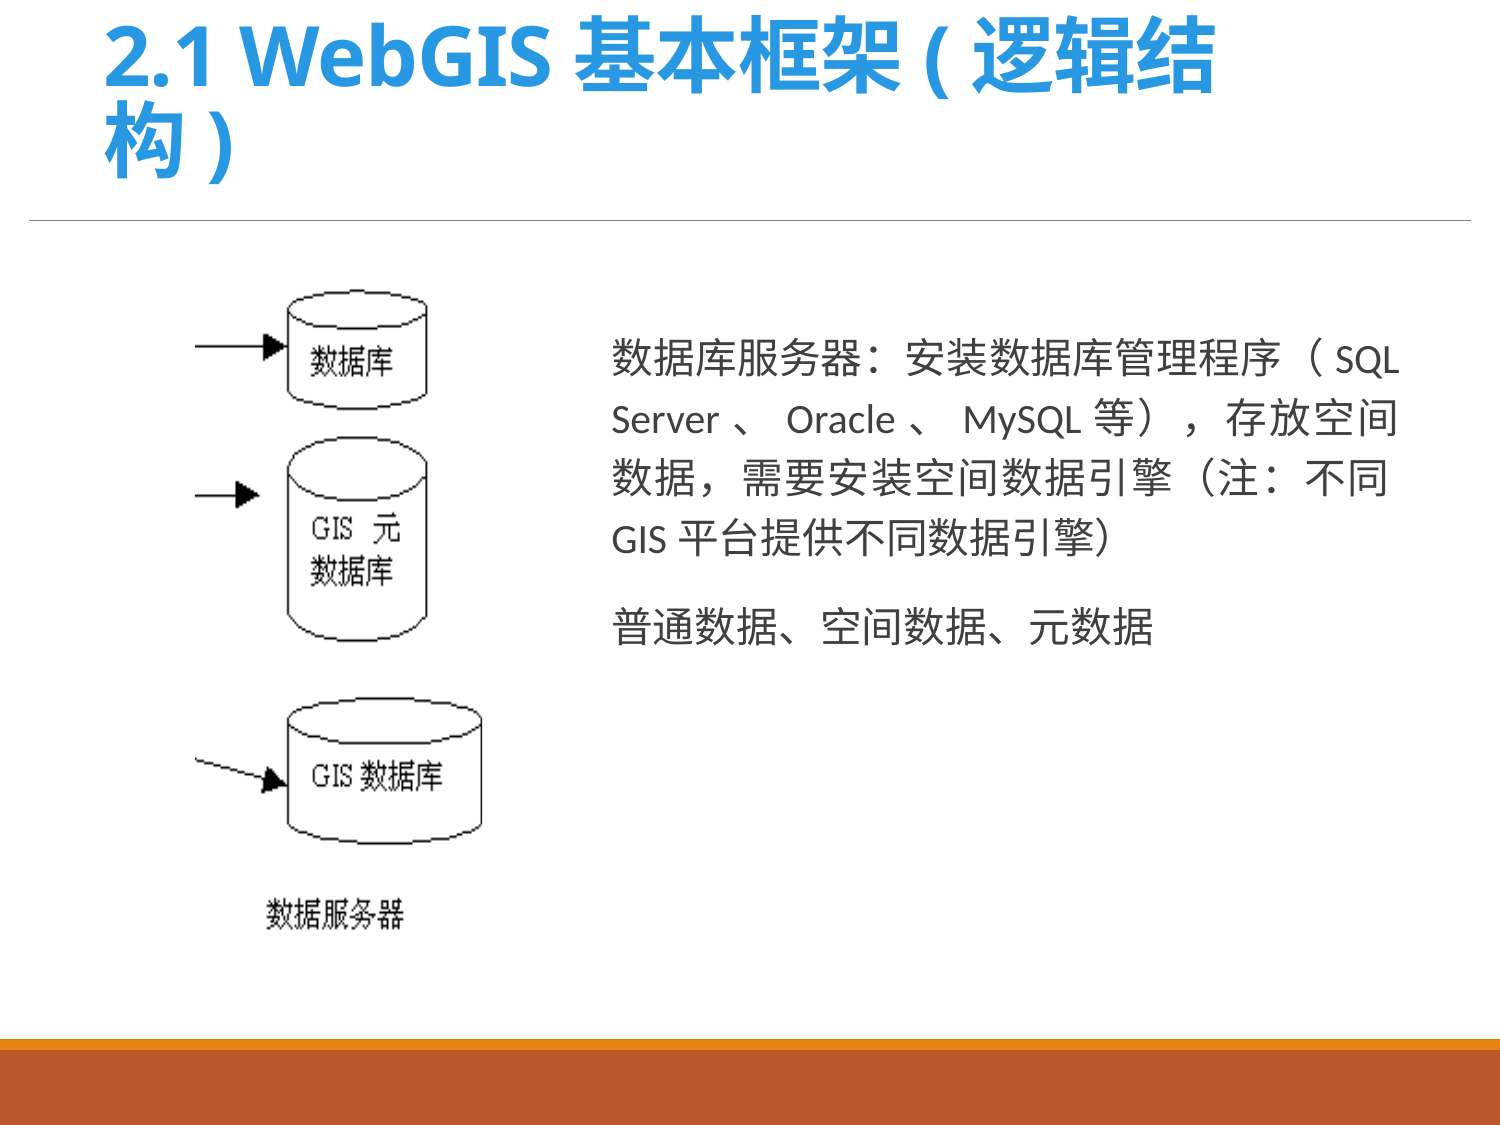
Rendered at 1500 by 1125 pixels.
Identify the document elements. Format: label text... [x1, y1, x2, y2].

title 2.1 WebGIS基本框架(逻辑结构) [88, 54, 1364, 197]
picture [194, 266, 483, 950]
list 数据库服务器：安装数据库管理程序（SQL Server、Oracle、MySQL等），存放空间数据，需要安装空间数据引擎（注：不同GIS平台提供不同数据引擎） 普通数据、空间数据、元数据 [596, 314, 1400, 705]
